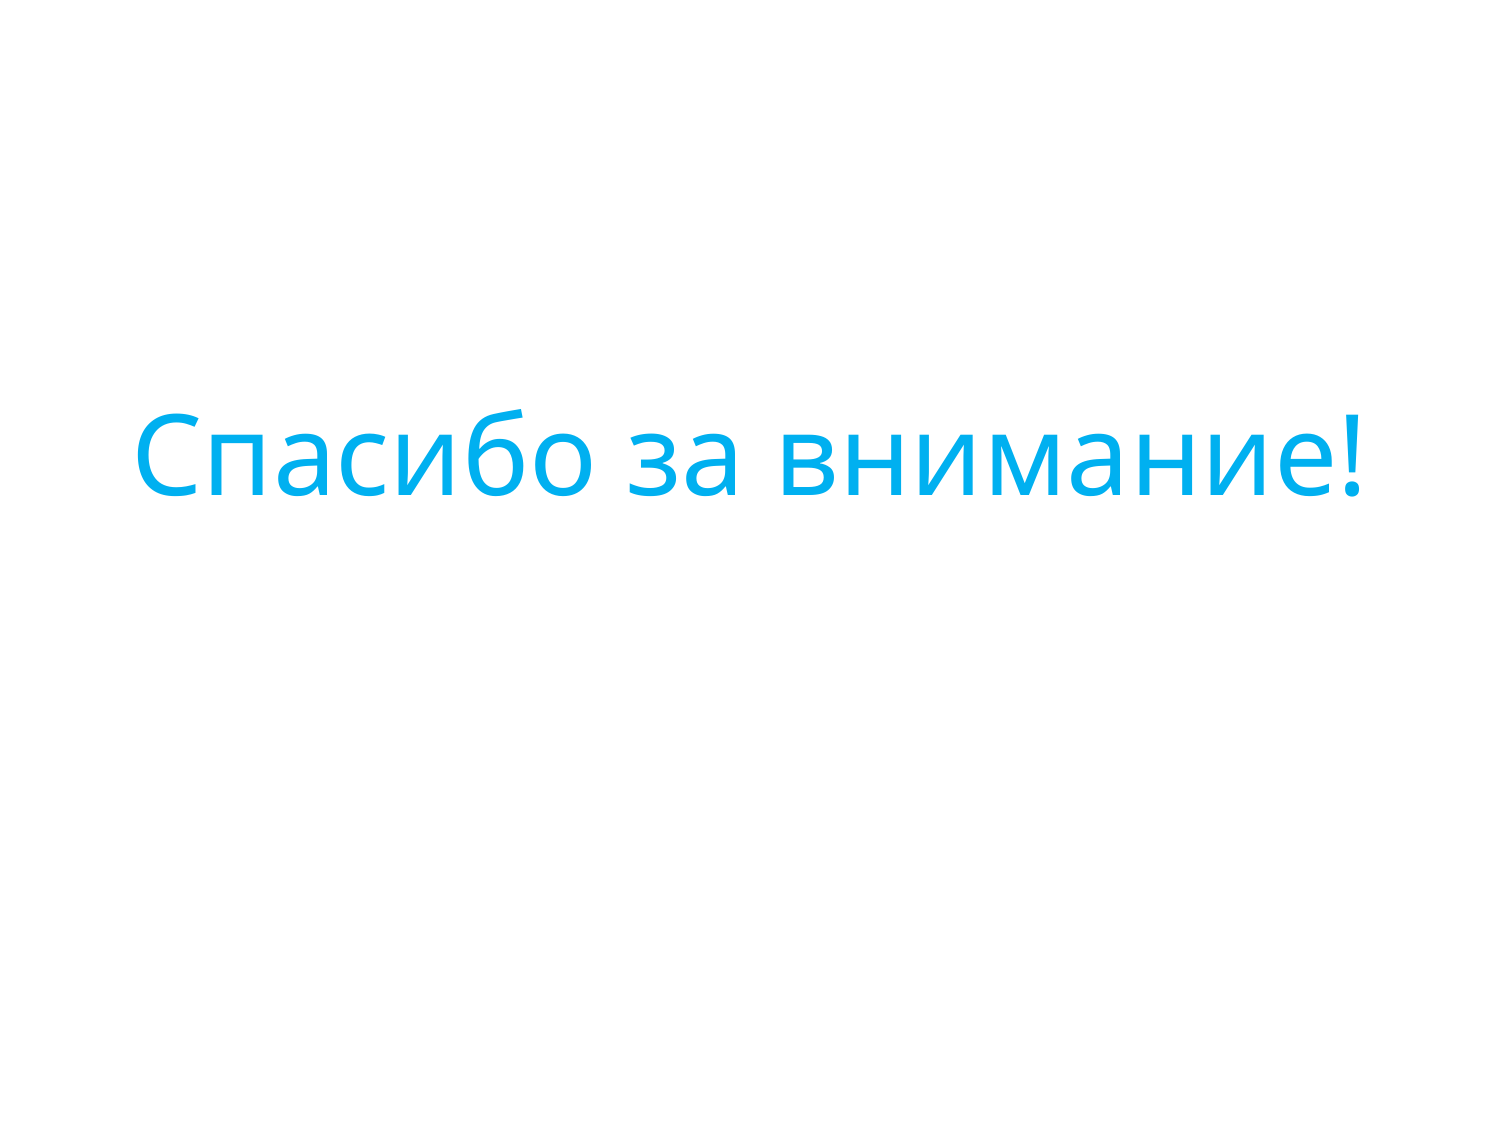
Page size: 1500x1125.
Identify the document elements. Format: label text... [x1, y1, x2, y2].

list Спасибо за внимание! [75, 262, 1425, 1005]
